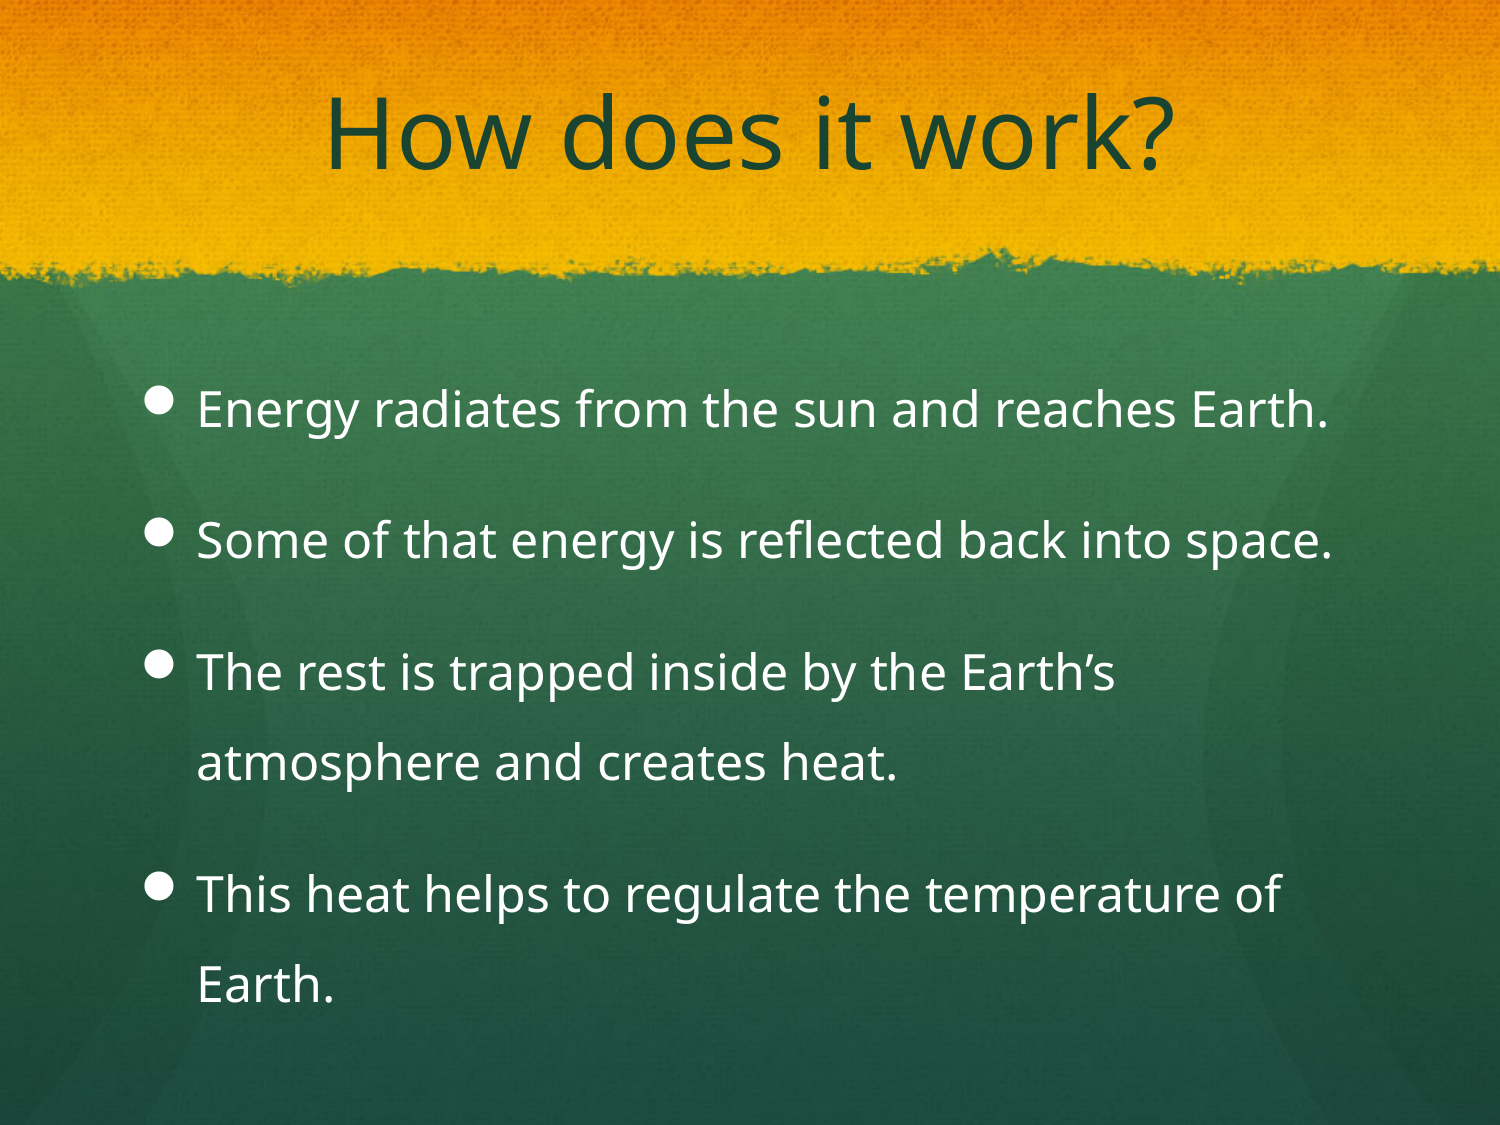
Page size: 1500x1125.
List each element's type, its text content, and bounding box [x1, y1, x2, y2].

picture [0, 0, 1500, 1125]
title How does it work? [125, 13, 1375, 246]
list Energy radiates from the sun and reaches Earth. Some of that energy is reflected back into space. The rest is trapped inside by the Earth’s atmosphere and creates heat. This heat helps to regulate the temperature of Earth. [125, 339, 1375, 1026]
